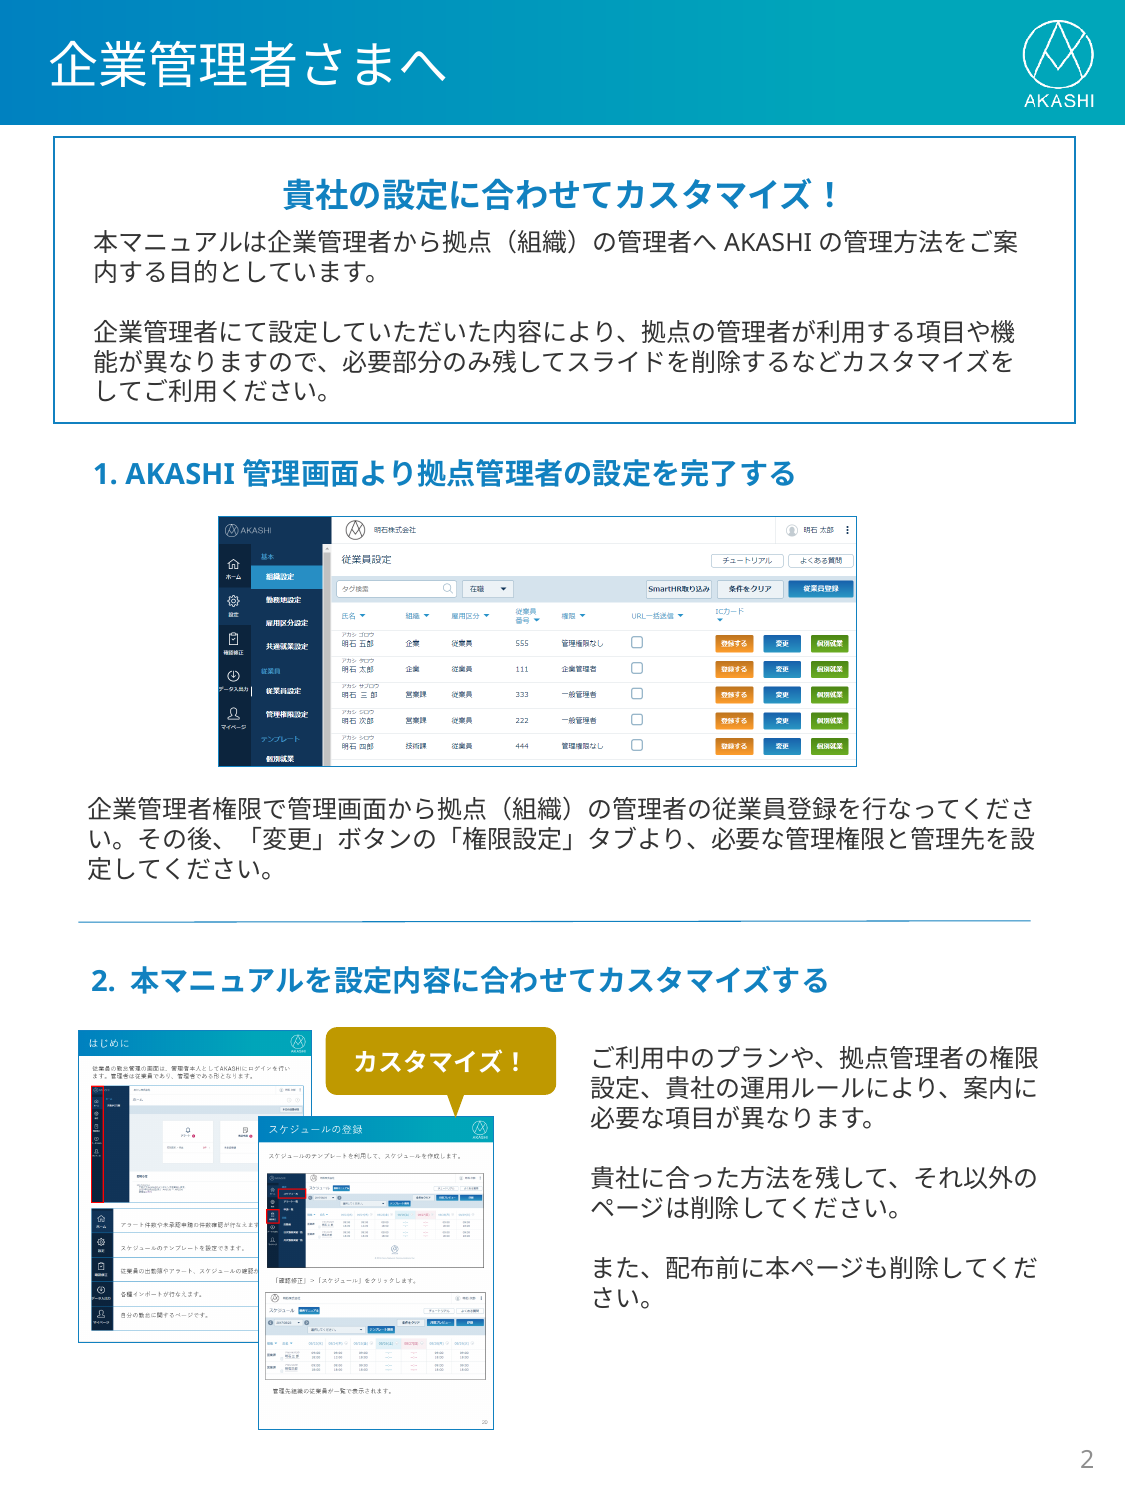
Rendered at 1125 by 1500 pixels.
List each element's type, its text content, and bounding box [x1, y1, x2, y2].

text_box 2. 本マニュアルを設定内容に合わせてカスタマイズする [76, 955, 1054, 1005]
text_box 企業管理者権限で管理画面から拠点（組織）の管理者の従業員登録を行なってください。その後、「変更」ボタンの「権限設定」タブより、必要な管理権限と管理先を設定してください。 [73, 785, 1059, 891]
text_box 貴社の設定に合わせてカスタマイズ！ [53, 136, 1076, 424]
text_box 1. AKASHI管理画面より拠点管理者の設定を完了する [78, 447, 1052, 498]
picture [1045, 9, 1103, 117]
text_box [325, 1027, 557, 1119]
picture [218, 516, 857, 767]
text_box ご利用中のプランや、拠点管理者の権限設定、貴社の運用ルールにより、案内に必要な項目が異なります。 貴社に合った方法を残して、それ以外のページは削除してください。 また、配布前に本ページも削除してください。 [575, 1035, 1076, 1320]
picture [78, 1030, 494, 1430]
title 企業管理者さまへ [33, 0, 1045, 123]
slide_number 1 [856, 1420, 1110, 1500]
